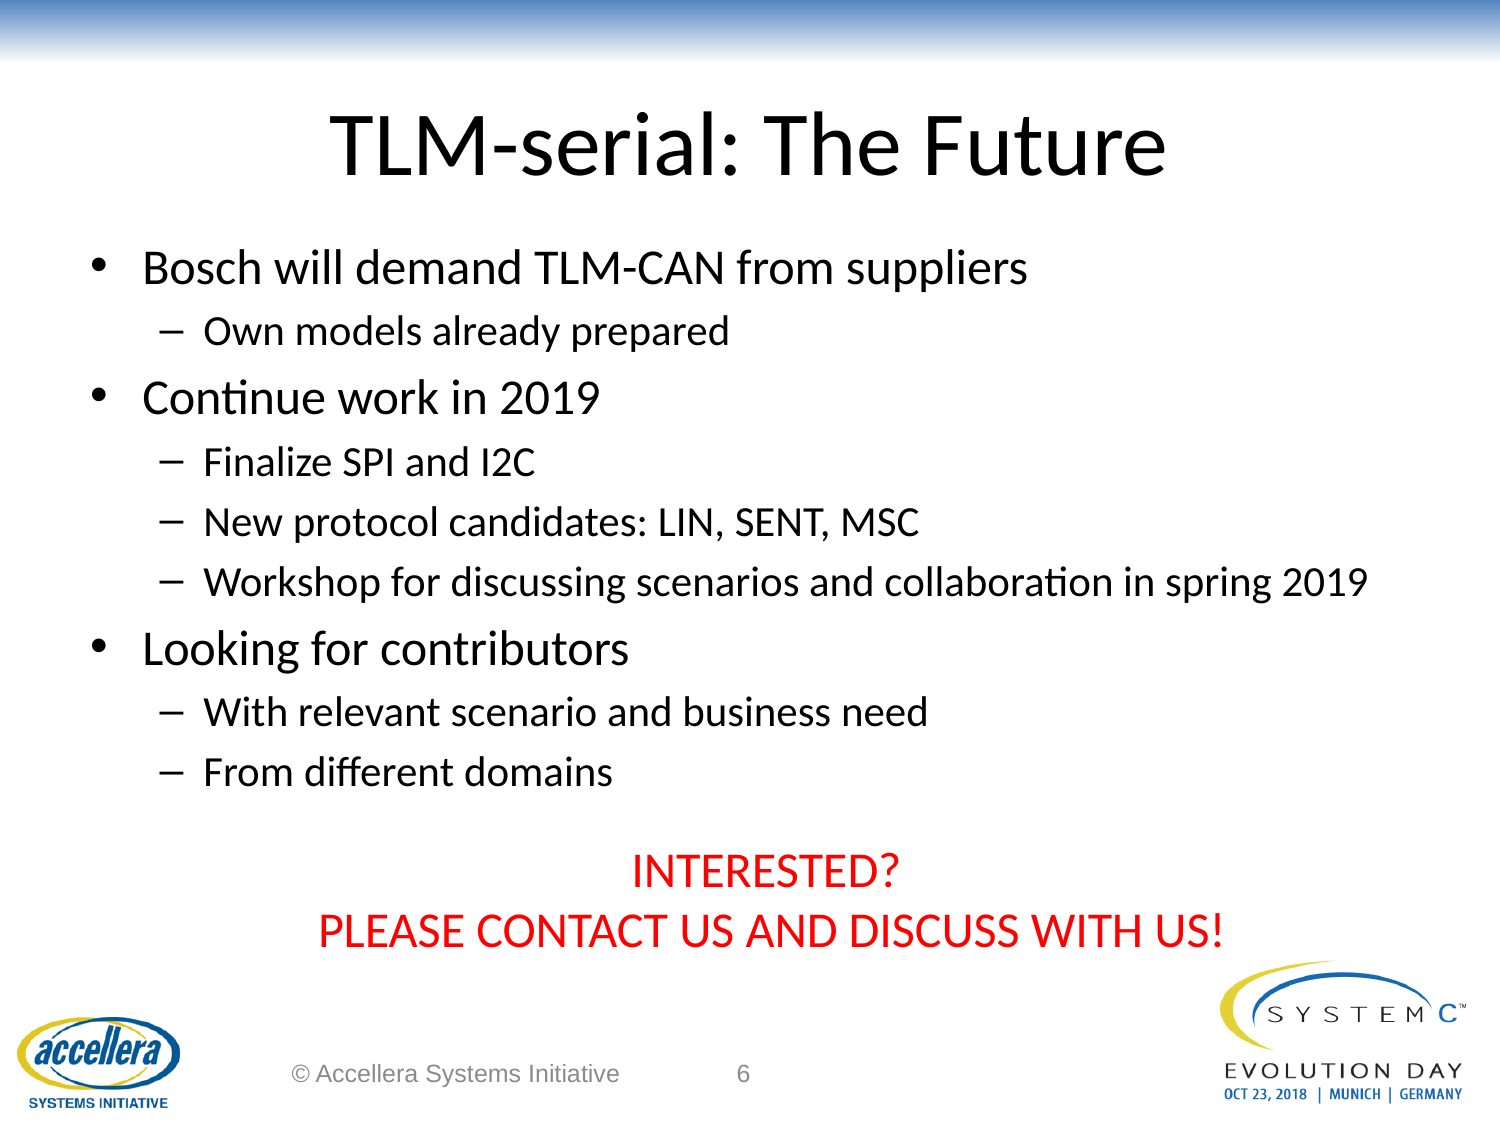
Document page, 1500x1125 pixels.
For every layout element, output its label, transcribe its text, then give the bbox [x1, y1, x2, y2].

title TLM-serial: The Future [75, 45, 1425, 233]
picture [1211, 957, 1474, 1111]
picture [17, 1017, 180, 1108]
list Bosch will demand TLM-CAN from suppliers Own models already prepared Continue work in 2019 Finalize SPI and I2C New protocol candidates: LIN, SENT, MSC Workshop for discussing scenarios and collaboration in spring 2019 Looking for contributors With relevant scenario and business need From different domains INTERESTED? PLEASE CONTACT US AND DISCUSS WITH US! [75, 226, 1400, 977]
slide_number 6 [600, 1042, 888, 1103]
footer © Accellera Systems Initiative [275, 1042, 600, 1103]
